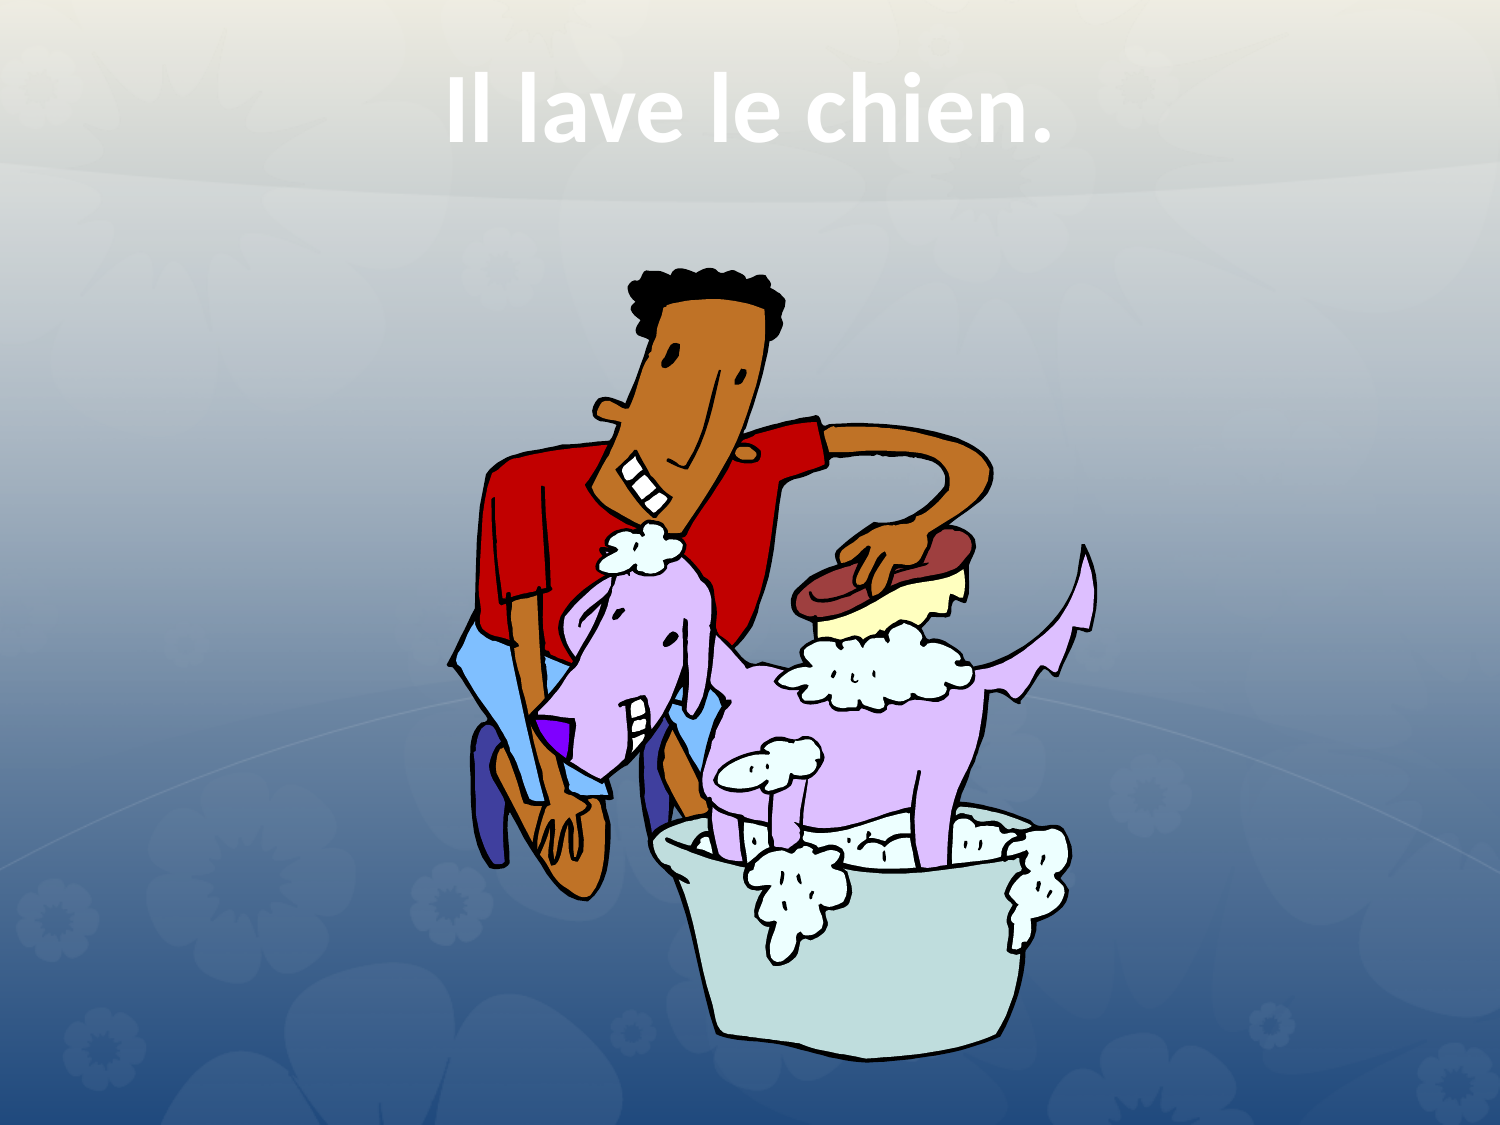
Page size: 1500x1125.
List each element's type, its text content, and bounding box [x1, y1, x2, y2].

title Il lave le chien. [127, 14, 1372, 203]
picture [0, 0, 1500, 1125]
